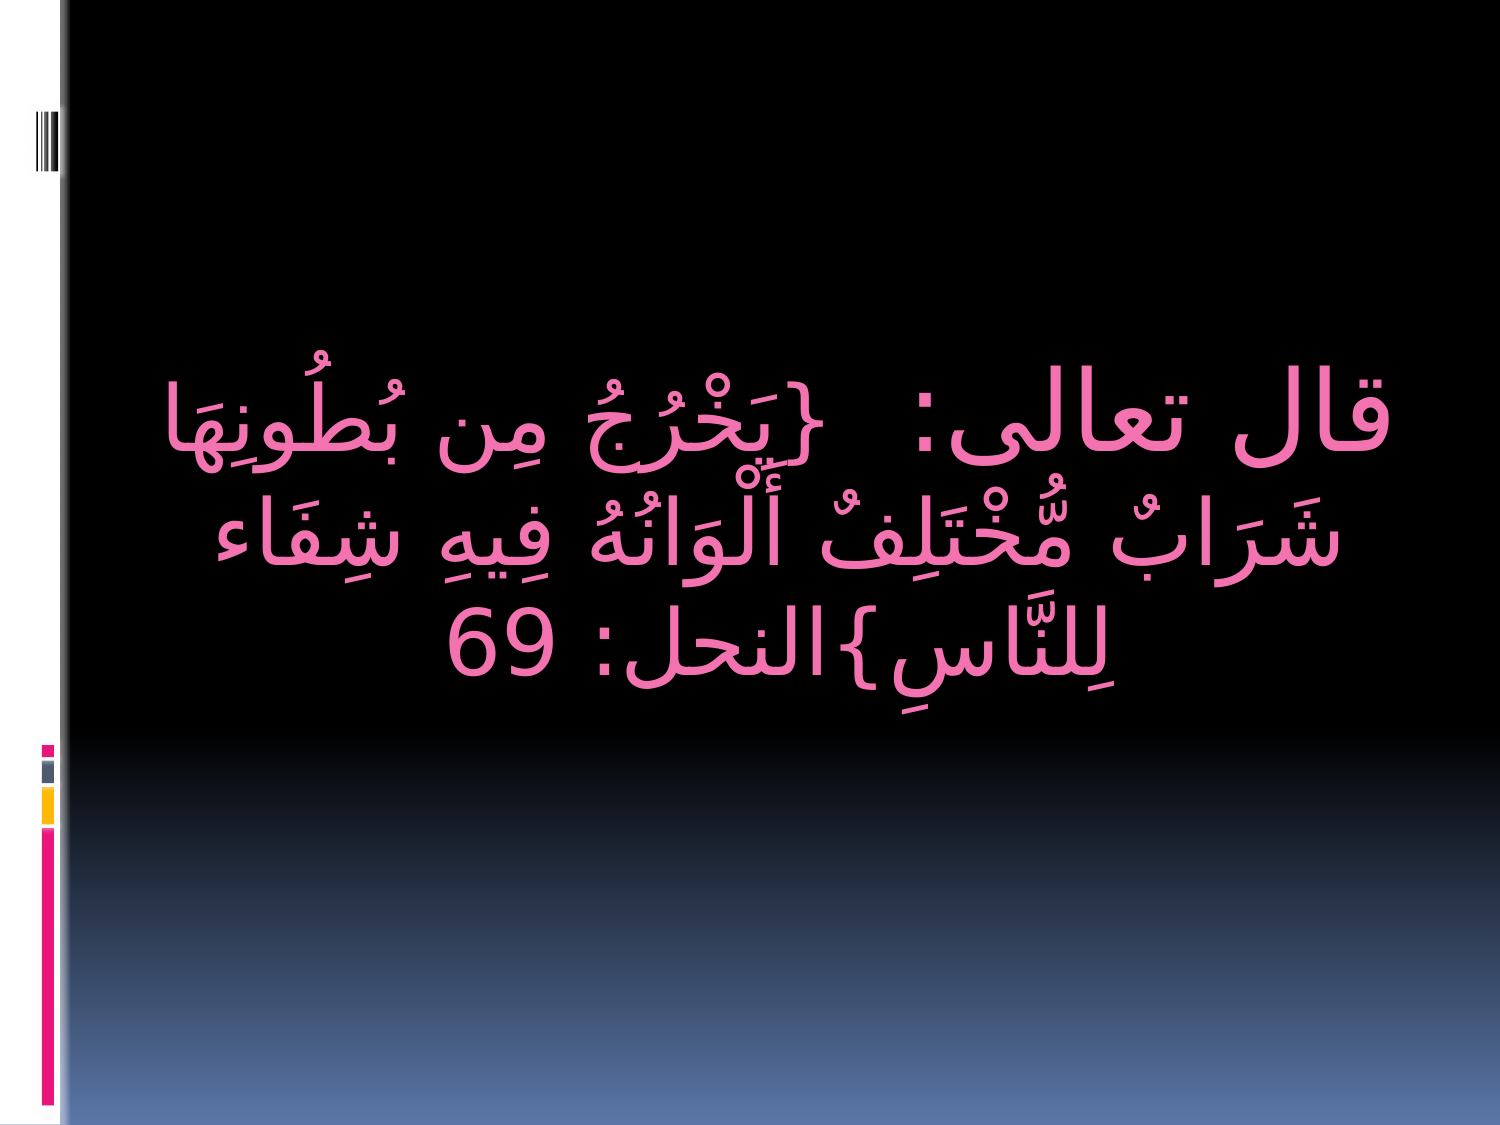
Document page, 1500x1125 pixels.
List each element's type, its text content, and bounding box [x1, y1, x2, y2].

subtitle قال تعالى: {يَخْرُجُ مِن بُطُونِهَا شَرَابٌ مُّخْتَلِفٌ أَلْوَانُهُ فِيهِ شِفَاء لِلنَّاسِ}النحل: 69 [140, 128, 1416, 961]
